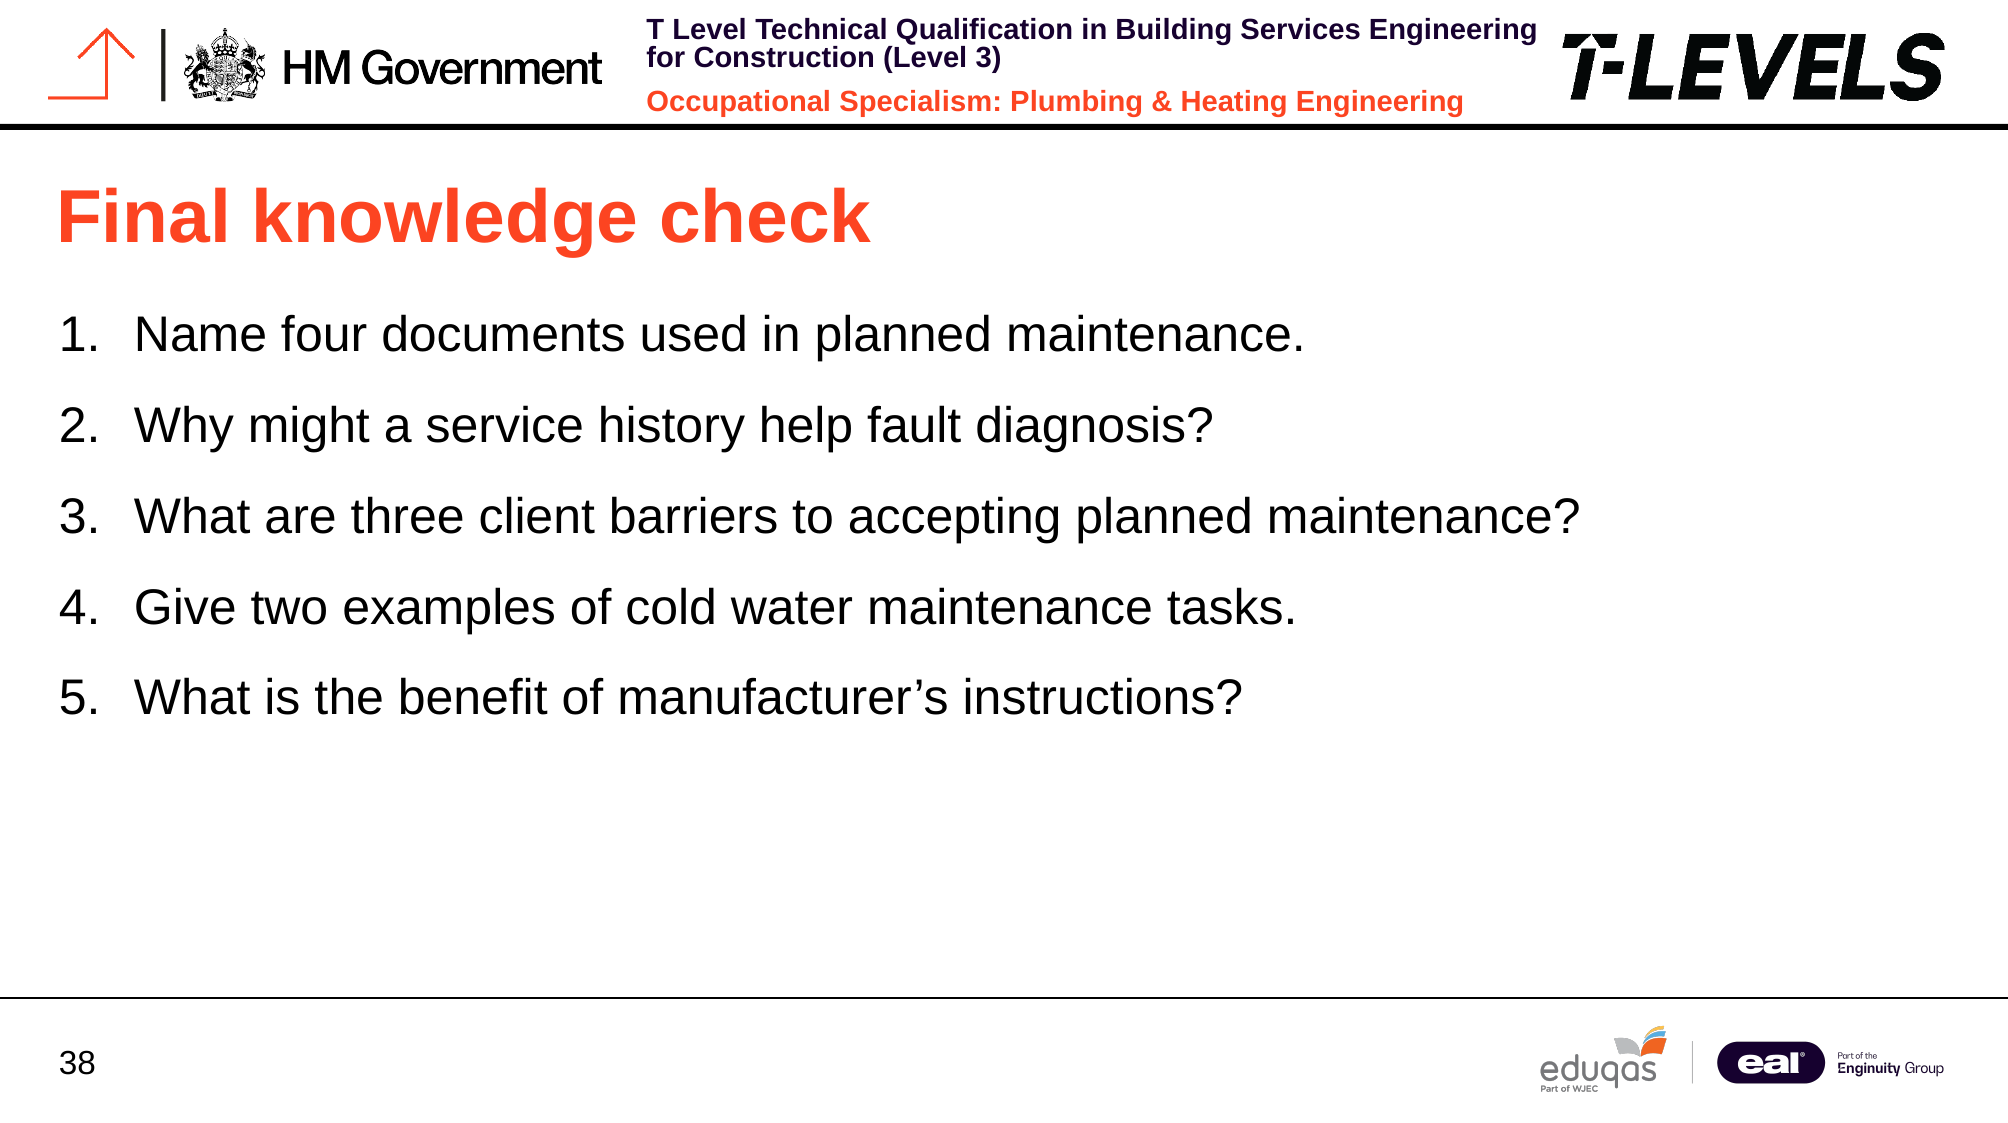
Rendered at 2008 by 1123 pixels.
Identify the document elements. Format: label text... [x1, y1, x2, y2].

picture [161, 28, 602, 102]
picture [43, 27, 141, 100]
picture [1535, 1021, 1949, 1097]
list Name four documents used in planned maintenance. Why might a service history help fault diagnosis? What are three client barriers to accepting planned maintenance? Give two examples of cold water maintenance tasks. What is the benefit of manufacturer’s instructions? [59, 295, 1949, 962]
title Final knowledge check [41, 111, 1949, 314]
picture [1543, 25, 1964, 108]
